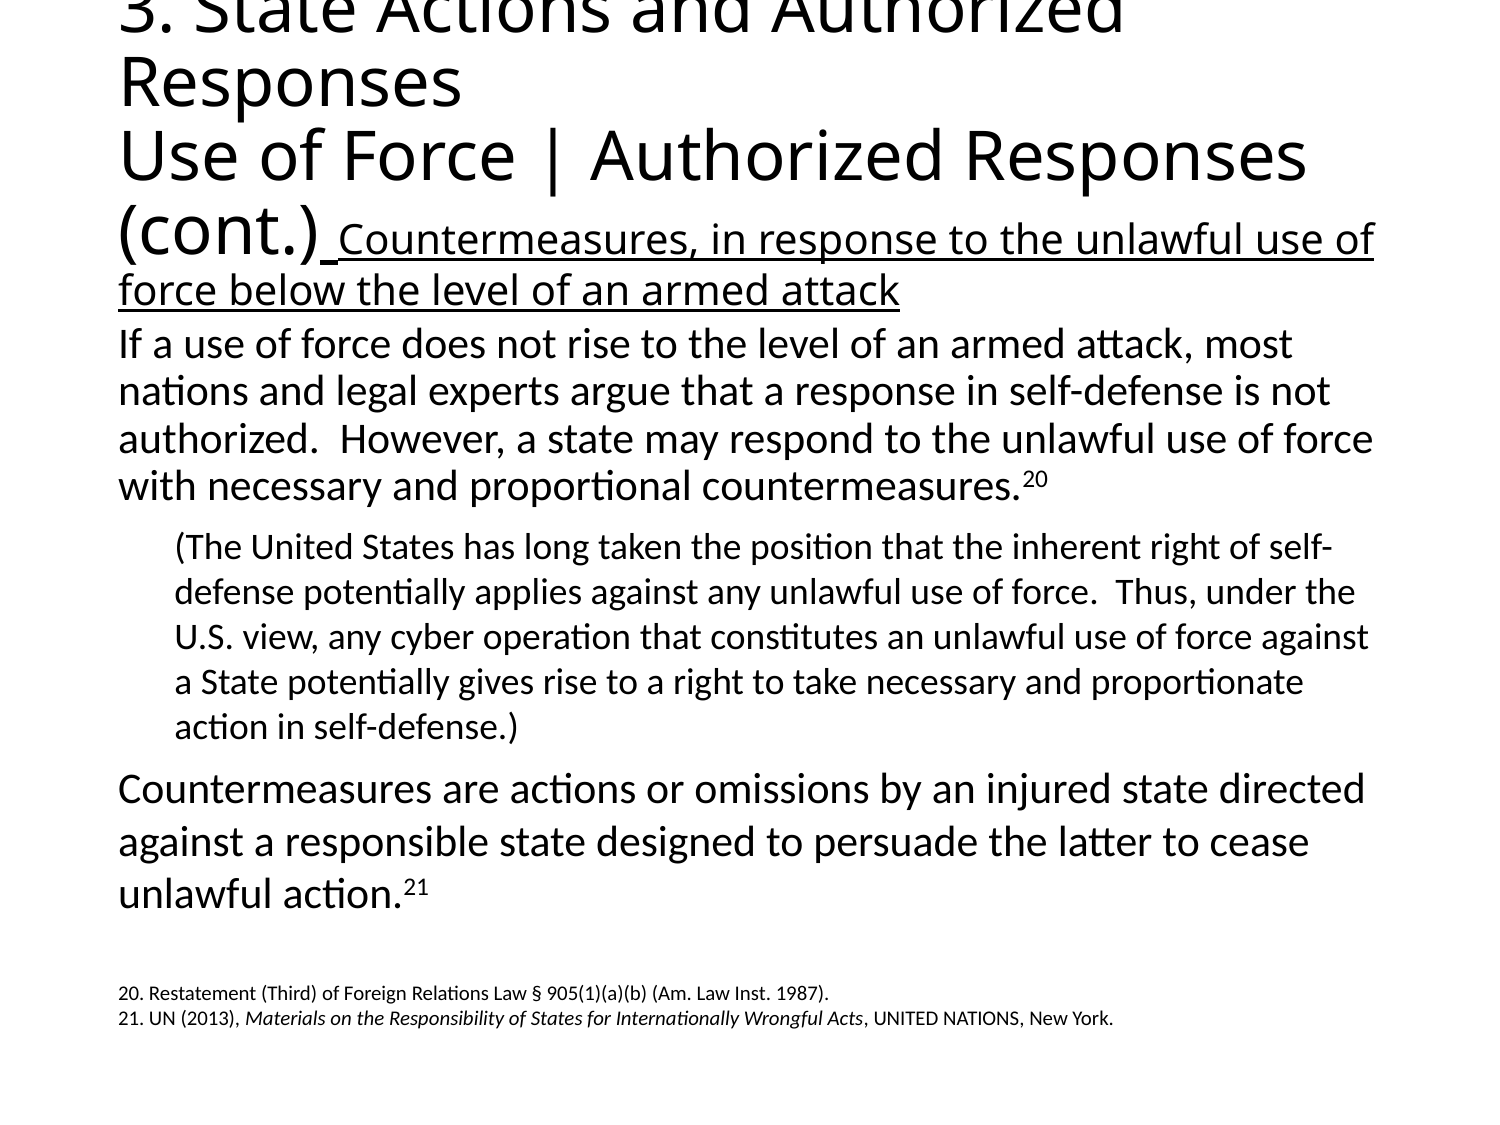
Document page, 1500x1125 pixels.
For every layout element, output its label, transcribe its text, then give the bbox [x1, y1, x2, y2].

title 3. State Actions and Authorized Responses Use of Force | Authorized Responses (cont.) Countermeasures, in response to the unlawful use of force below the level of an armed attack [102, 59, 1398, 278]
list If a use of force does not rise to the level of an armed attack, most nations and legal experts argue that a response in self-defense is not authorized. However, a state may respond to the unlawful use of force with necessary and proportional countermeasures.20 (The United States has long taken the position that the inherent right of self-defense potentially applies against any unlawful use of force. Thus, under the U.S. view, any cyber operation that constitutes an unlawful use of force against a State potentially gives rise to a right to take necessary and proportionate action in self-defense.) Countermeasures are actions or omissions by an injured state directed against a responsible state designed to persuade the latter to cease unlawful action.21 20. Restatement (Third) of Foreign Relations Law § 905(1)(a)(b) (Am. Law Inst. 1987). 21. UN (2013), Materials on the Responsibility of States for Internationally Wrongful Acts, United Nations, New York. [102, 313, 1398, 1028]
